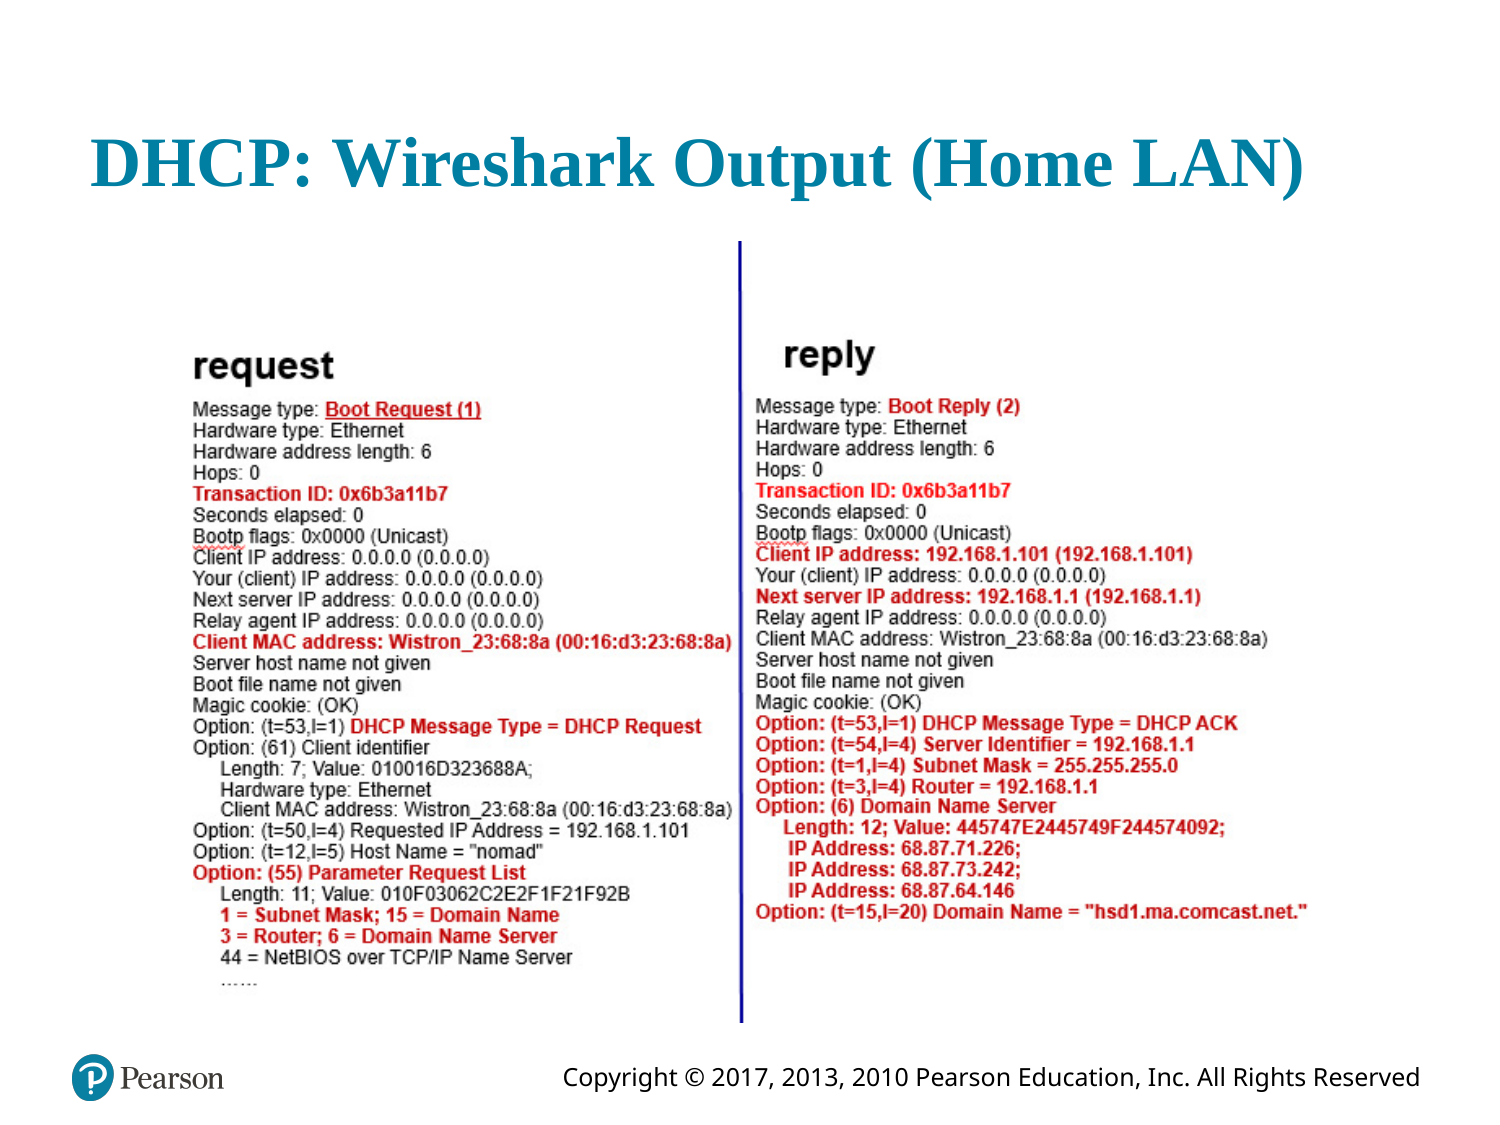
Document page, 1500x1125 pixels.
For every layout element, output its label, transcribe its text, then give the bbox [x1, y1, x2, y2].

picture [72, 1054, 88, 1070]
picture [192, 240, 1308, 1023]
picture [80, 1063, 106, 1088]
picture [98, 1054, 224, 1101]
title D H C P: Wireshark Output (Home LAN) [75, 35, 1425, 216]
picture [72, 1087, 83, 1101]
